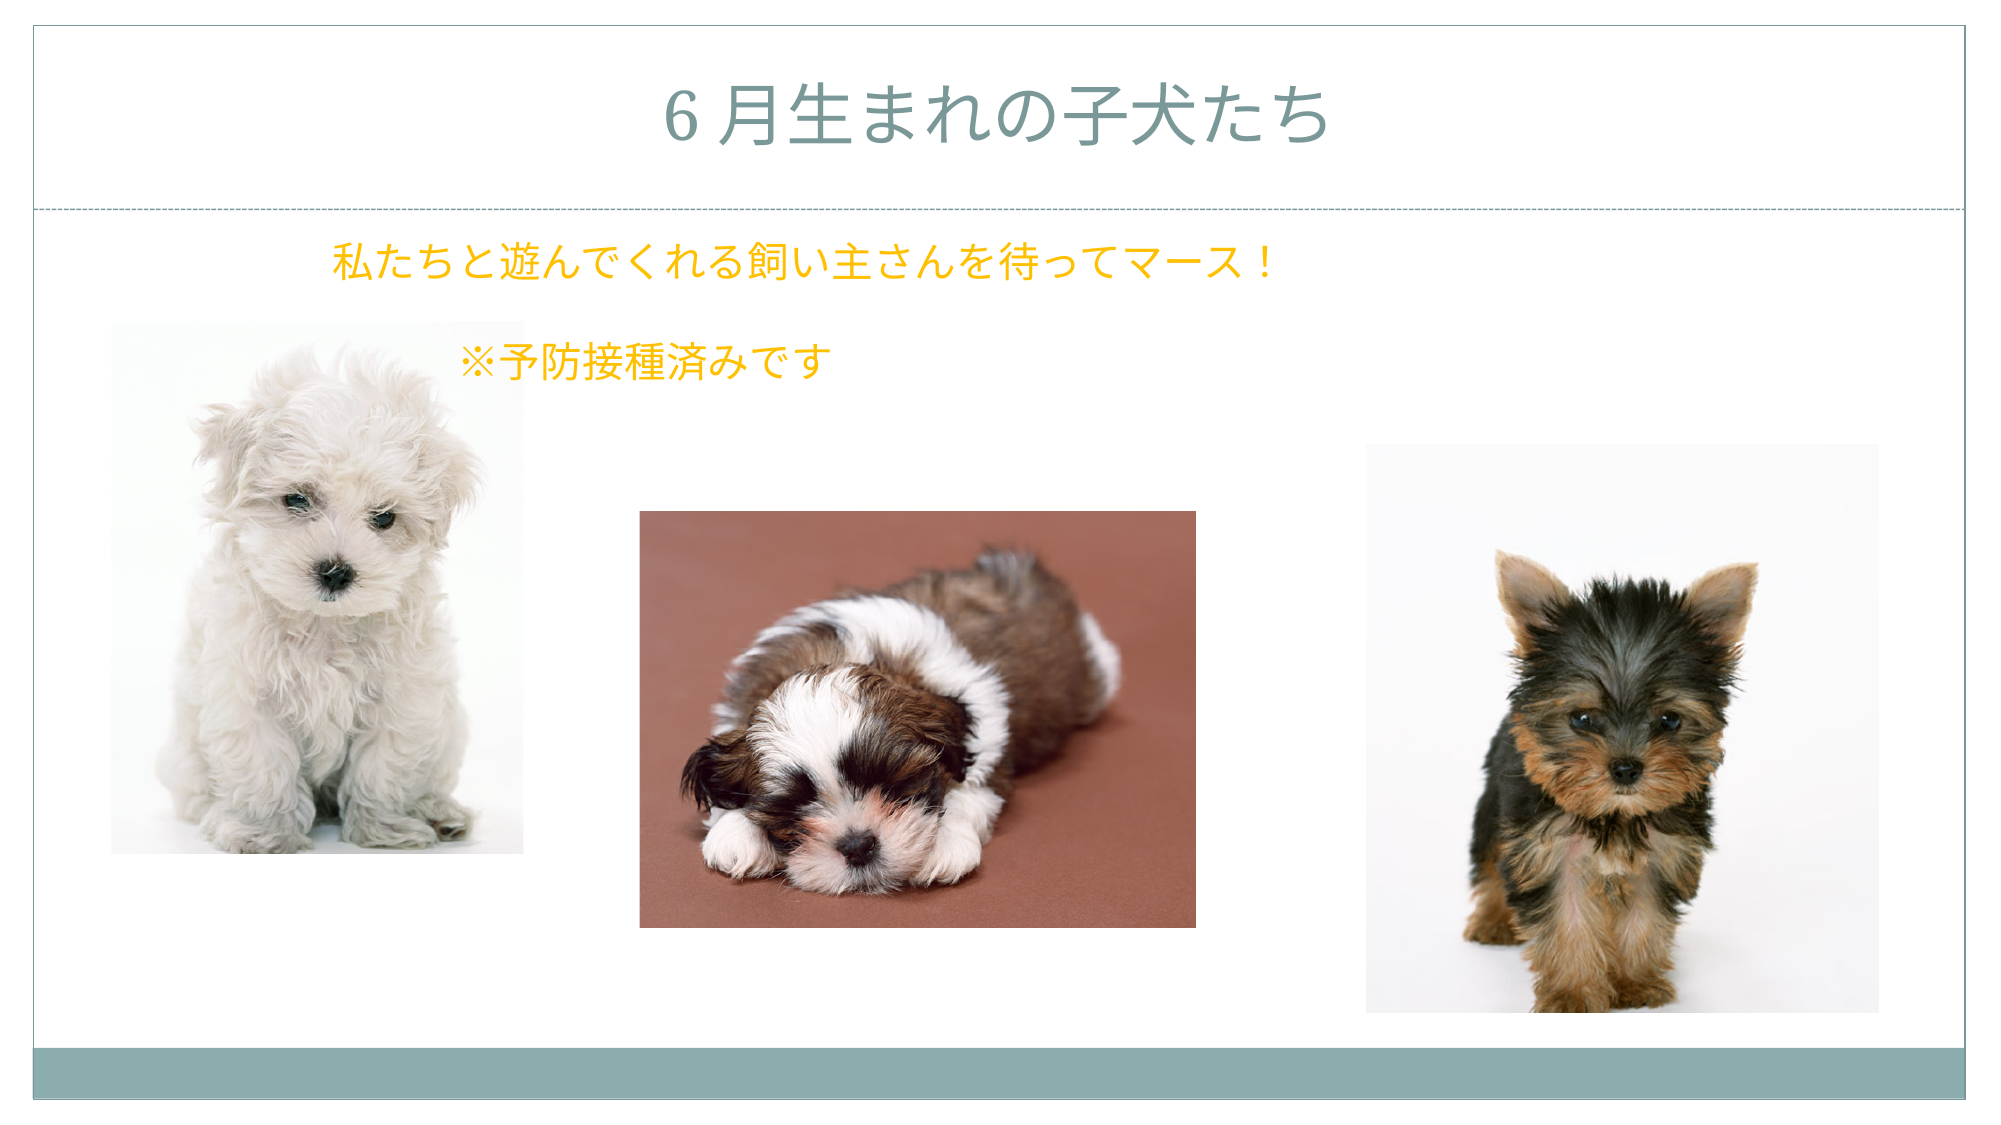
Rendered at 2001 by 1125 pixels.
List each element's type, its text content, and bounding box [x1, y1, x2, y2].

text_box 私たちと遊んでくれる飼い主さんを待ってマース！ ※予防接種済みです [317, 228, 1711, 394]
picture [639, 511, 1197, 928]
title 6月生まれの子犬たち [66, 37, 1933, 162]
picture [110, 318, 524, 855]
picture [1365, 440, 1888, 1014]
